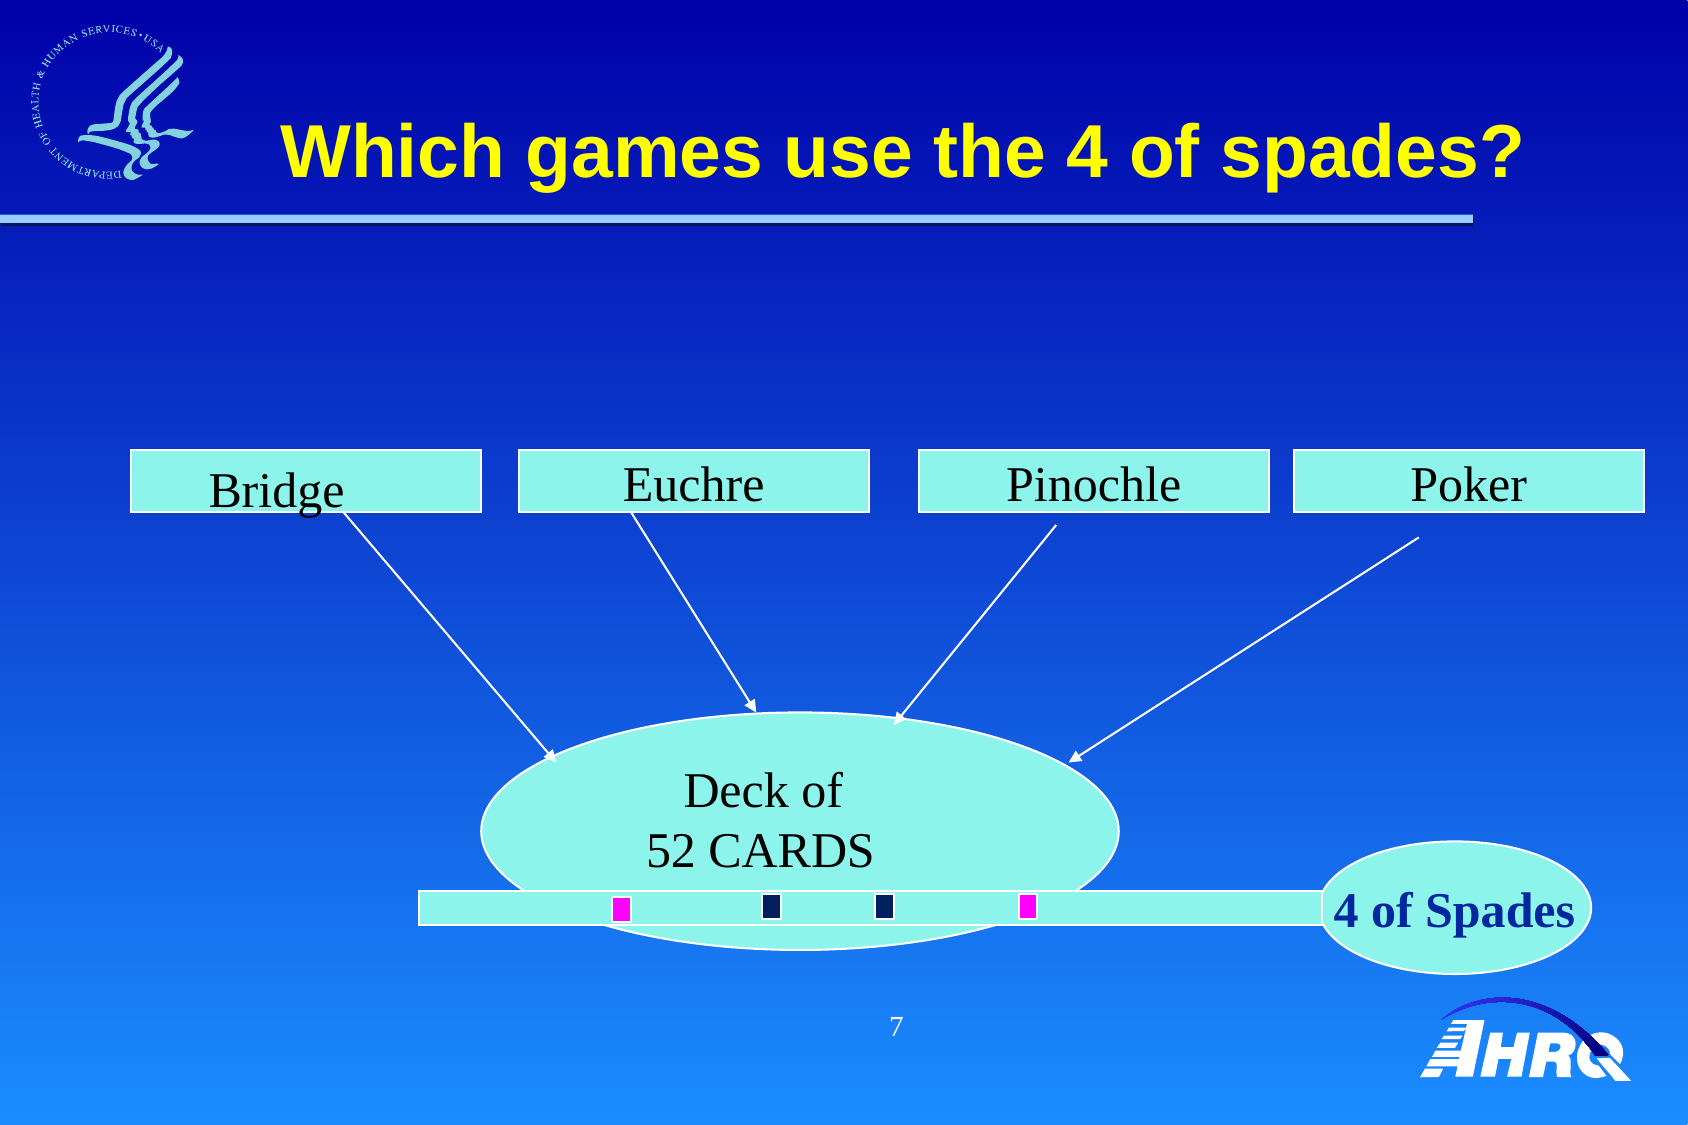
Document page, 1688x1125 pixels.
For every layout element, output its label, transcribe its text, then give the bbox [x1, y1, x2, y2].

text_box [130, 449, 1644, 975]
title Which games use the 4 of spades? [218, 56, 1588, 202]
text_box 7 [468, 999, 919, 1079]
